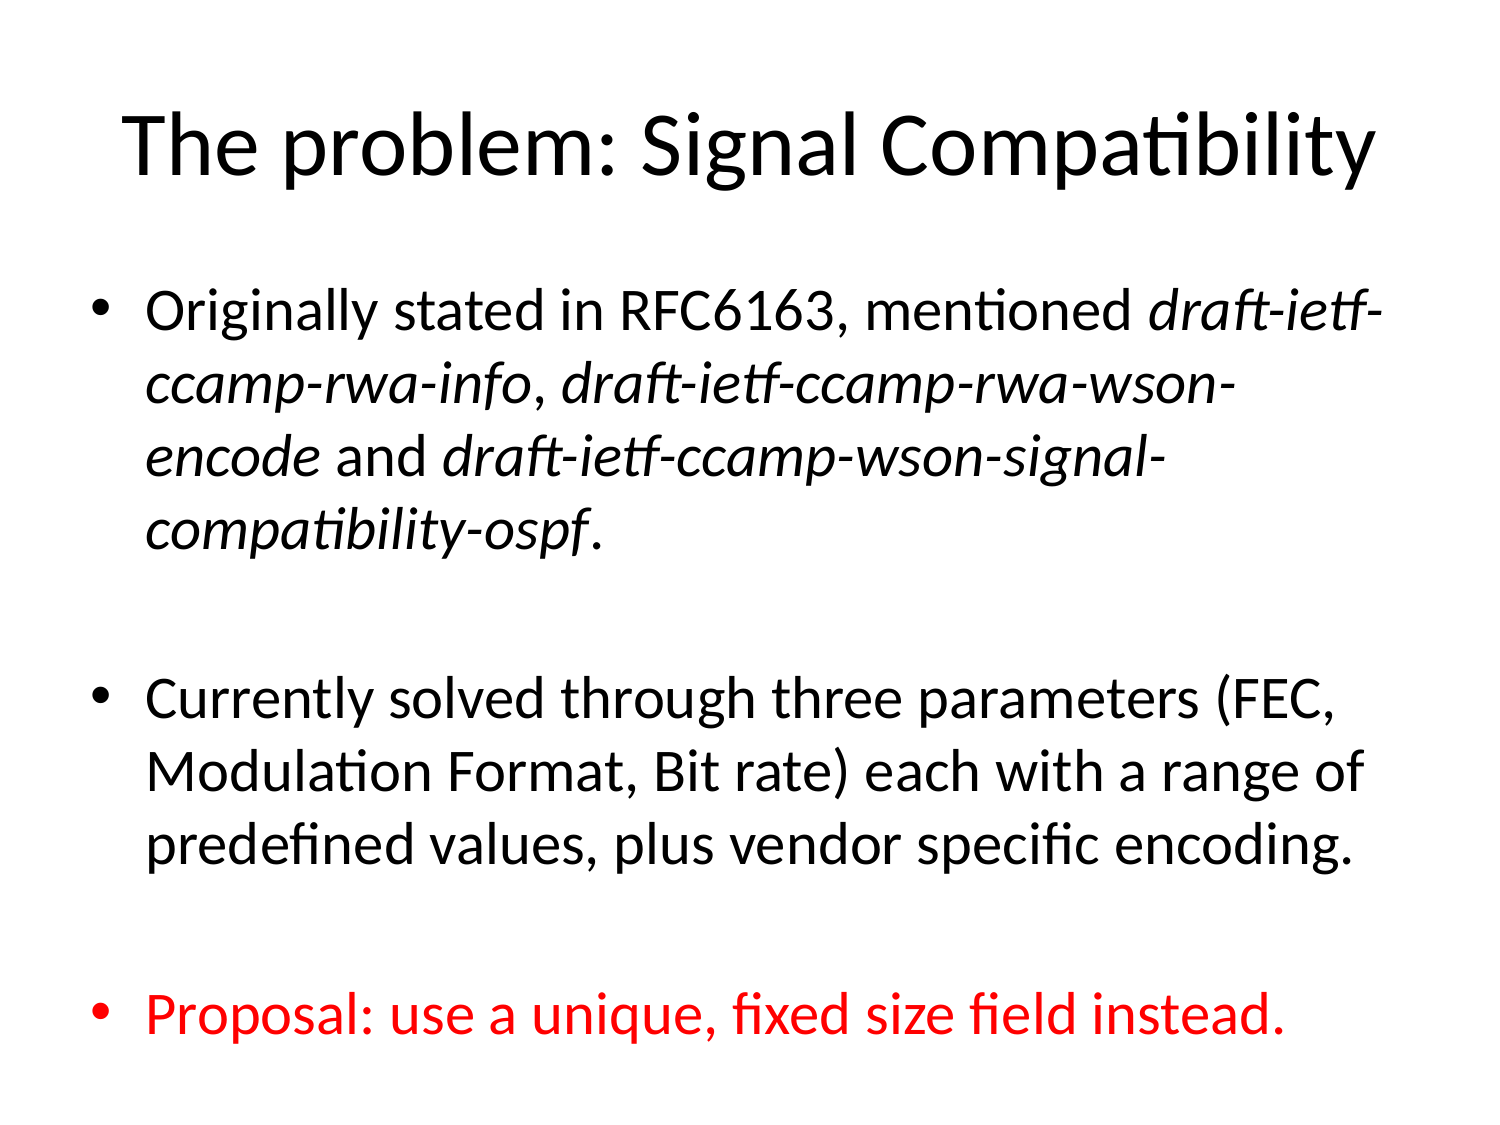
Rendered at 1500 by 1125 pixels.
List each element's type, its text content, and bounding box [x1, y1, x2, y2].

title The problem: Signal Compatibility [75, 45, 1425, 233]
list Originally stated in RFC6163, mentioned draft-ietf-ccamp-rwa-info, draft-ietf-ccamp-rwa-wson-encode and draft-ietf-ccamp-wson-signal-compatibility-ospf. Currently solved through three parameters (FEC, Modulation Format, Bit rate) each with a range of predefined values, plus vendor specific encoding. Proposal: use a unique, fixed size field instead. [75, 262, 1425, 1065]
